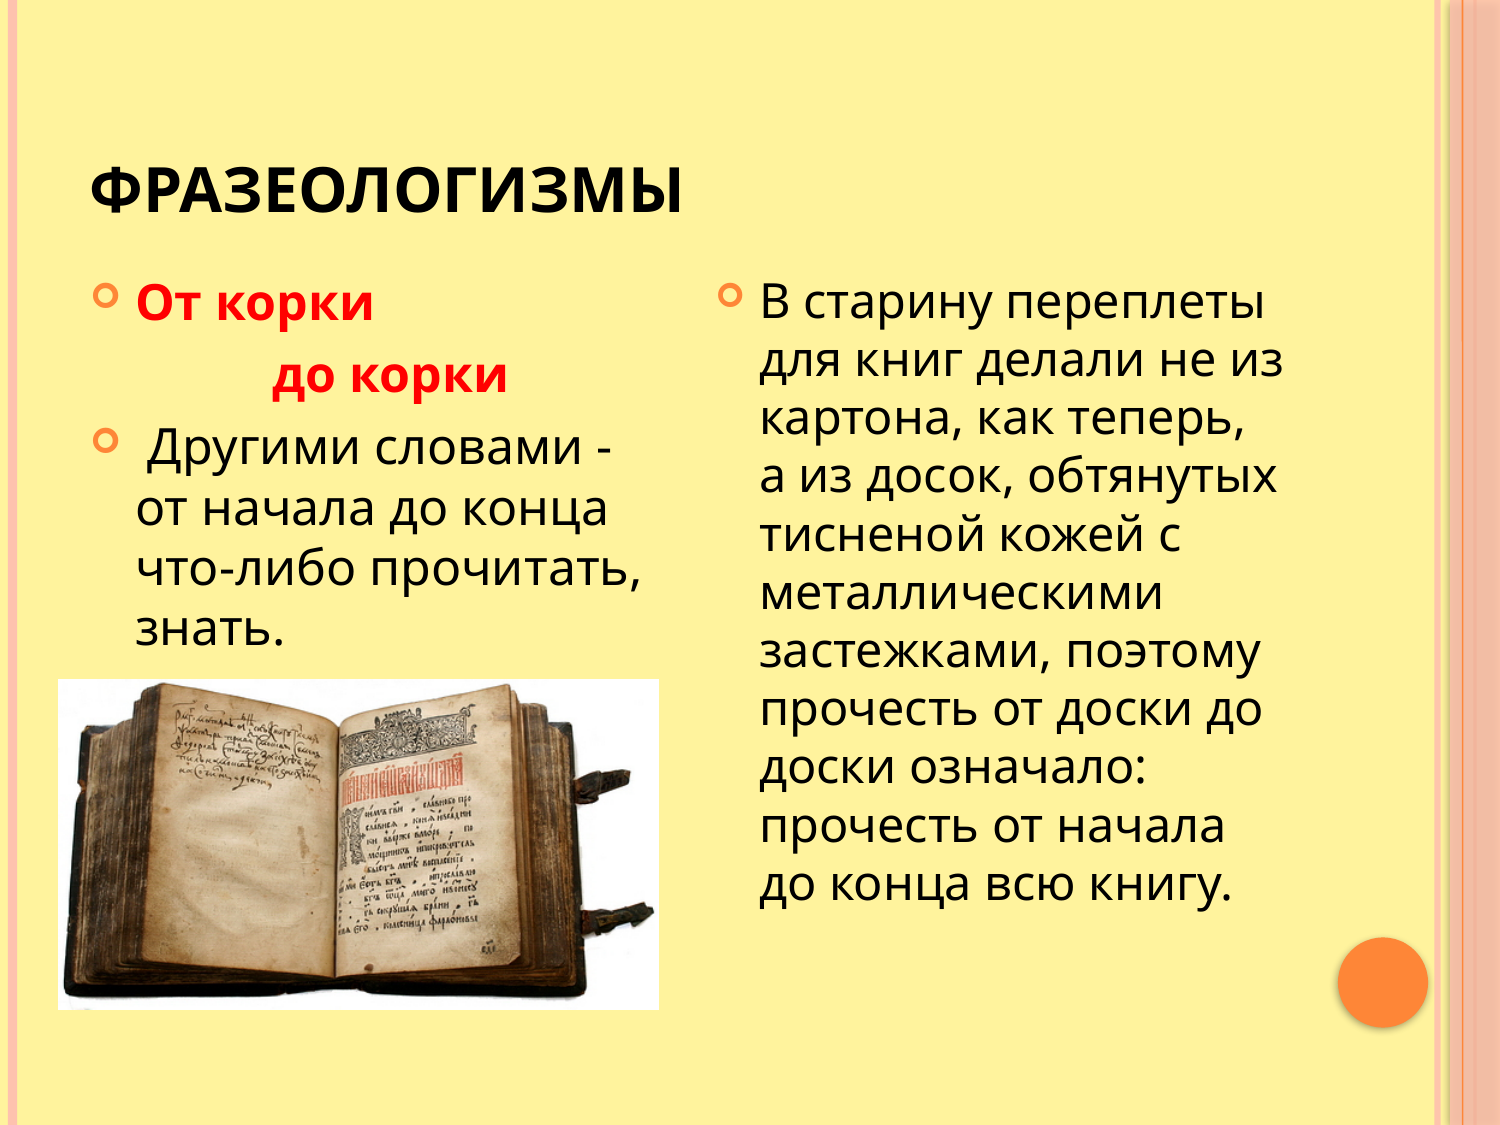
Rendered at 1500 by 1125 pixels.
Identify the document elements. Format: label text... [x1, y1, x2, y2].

list От корки до корки Другими словами - от начала до конца что-либо прочитать, знать. [74, 262, 676, 1013]
title Фразеологизмы [75, 45, 1300, 233]
picture [57, 679, 659, 1011]
list В старину переплеты для книг делали не из картона, как теперь, а из досок, обтянутых тисненой кожей с металлическими застежками, поэтому прочесть от доски до доски означало: прочесть от начала до конца всю книгу. [700, 262, 1301, 1013]
